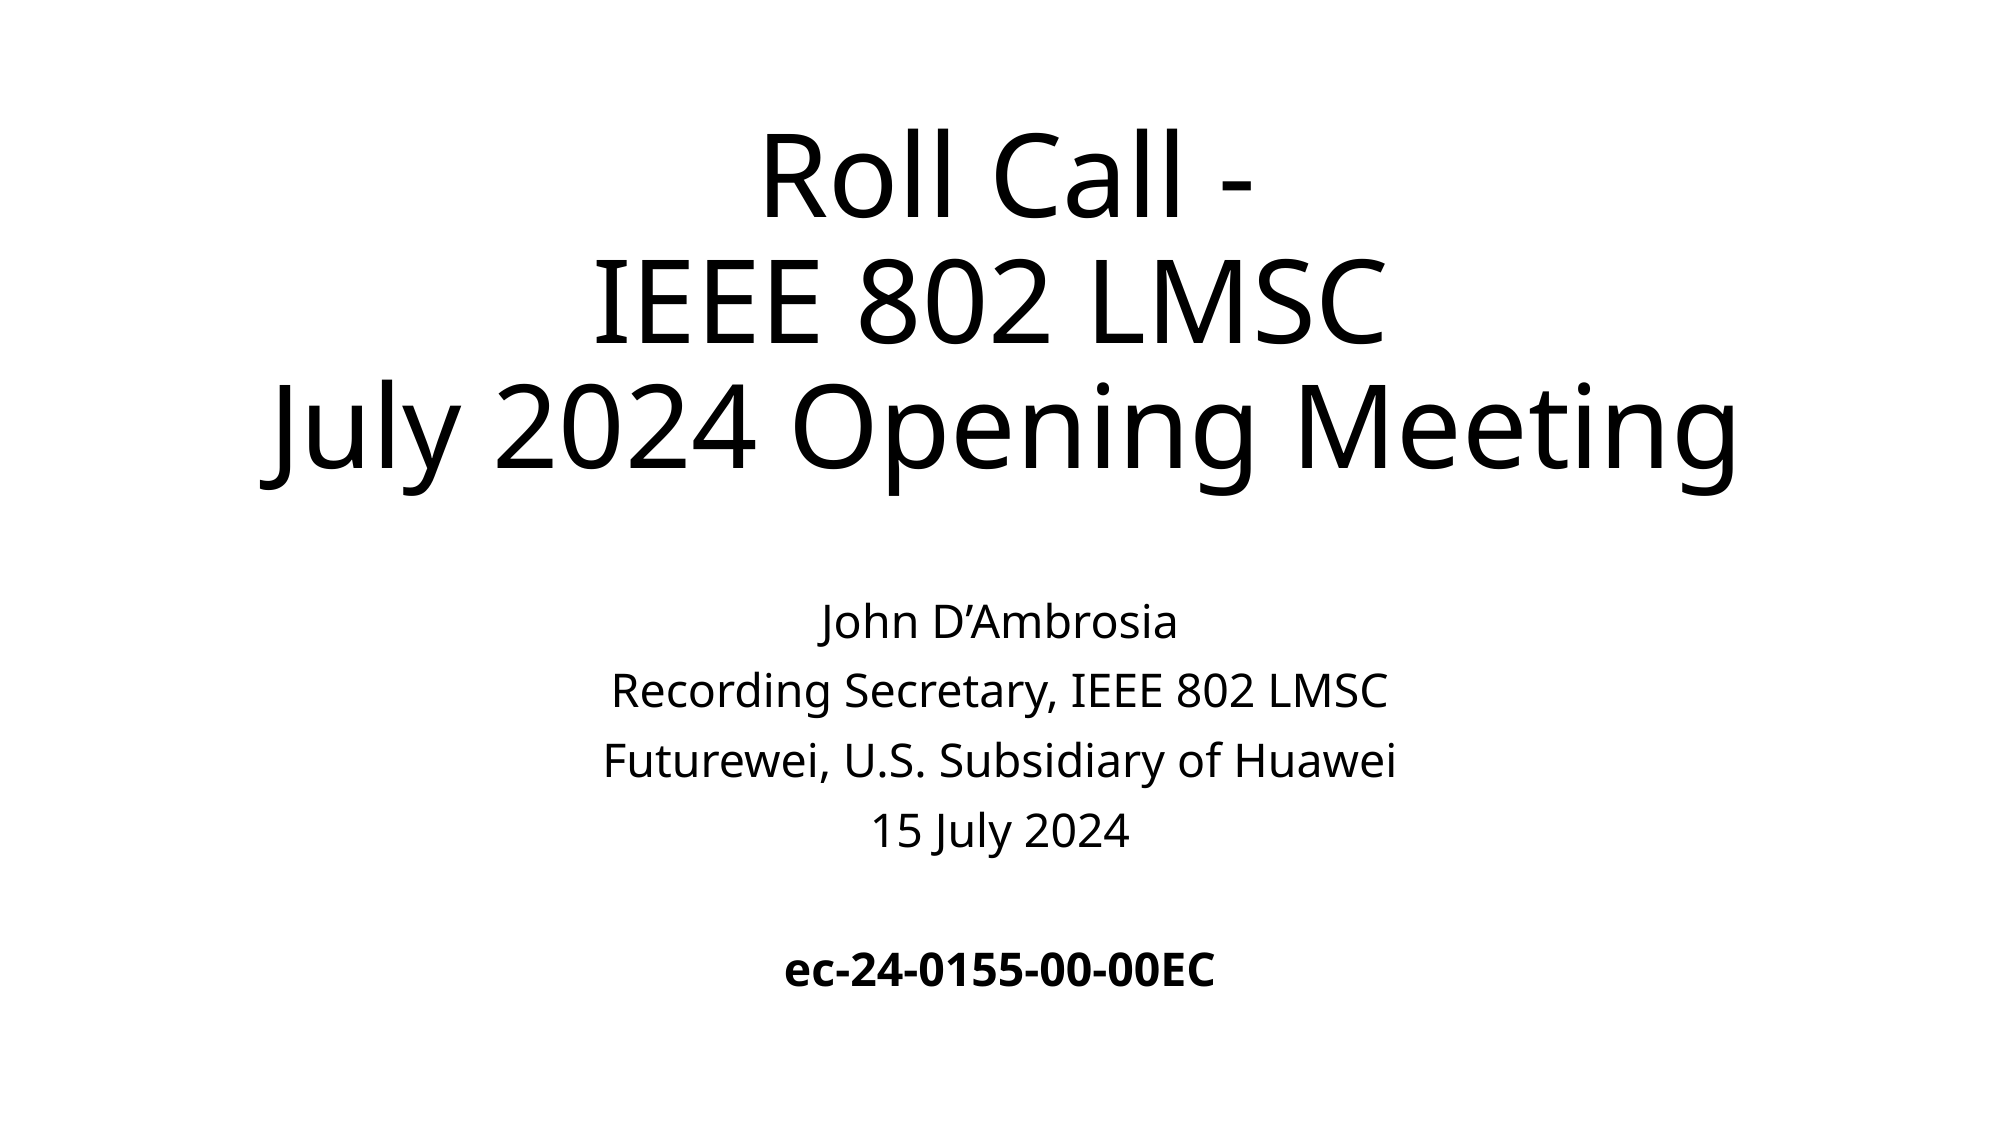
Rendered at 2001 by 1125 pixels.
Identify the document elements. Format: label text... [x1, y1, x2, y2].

subtitle John D’Ambrosia Recording Secretary, IEEE 802 LMSC Futurewei, U.S. Subsidiary of Huawei 15 July 2024 ec-24-0155-00-00EC [249, 590, 1750, 1006]
title Roll Call - IEEE 802 LMSC July 2024 Opening Meeting [116, 109, 1896, 502]
